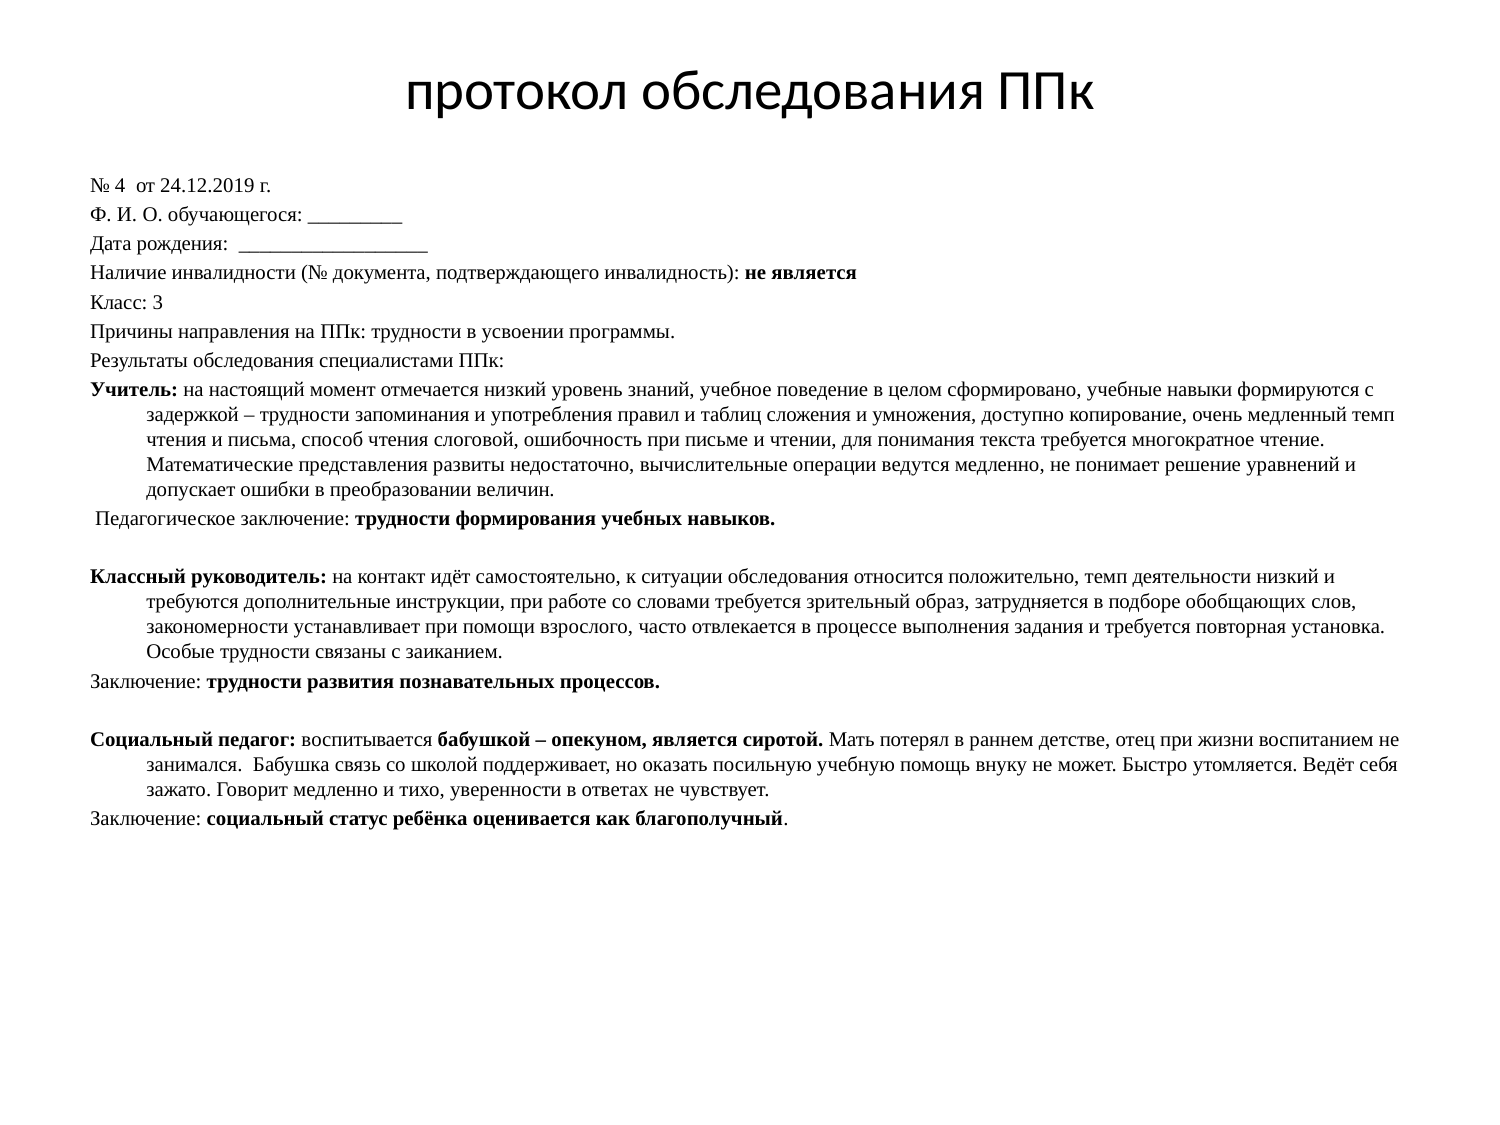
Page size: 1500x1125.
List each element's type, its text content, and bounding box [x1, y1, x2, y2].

title протокол обследования ППк [75, 45, 1425, 129]
list № 4 от 24.12.2019 г. Ф. И. О. обучающегося: _________ Дата рождения: __________________ Наличие инвалидности (№ документа, подтверждающего инвалидность): не является Класс: 3 Причины направления на ППк: трудности в усвоении программы. Результаты обследования специалистами ППк: Учитель: на настоящий момент отмечается низкий уровень знаний, учебное поведение в целом сформировано, учебные навыки формируются с задержкой – трудности запоминания и употребления правил и таблиц сложения и умножения, доступно копирование, очень медленный темп чтения и письма, способ чтения слоговой, ошибочность при письме и чтении, для понимания текста требуется многократное чтение. Математические представления развиты недостаточно, вычислительные операции ведутся медленно, не понимает решение уравнений и допускает ошибки в преобразовании величин. Педагогическое заключение: трудности формирования учебных навыков. Классный руководитель: на контакт идёт самостоятельно, к ситуации обследования относится положительно, темп деятельности низкий и требуются дополнительные инструкции, при работе со словами требуется зрительный образ, затрудняется в подборе обобщающих слов, закономерности устанавливает при помощи взрослого, часто отвлекается в процессе выполнения задания и требуется повторная установка. Особые трудности связаны с заиканием. Заключение: трудности развития познавательных процессов. Социальный педагог: воспитывается бабушкой – опекуном, является сиротой. Мать потерял в раннем детстве, отец при жизни воспитанием не занимался. Бабушка связь со школой поддерживает, но оказать посильную учебную помощь внуку не может. Быстро утомляется. Ведёт себя зажато. Говорит медленно и тихо, уверенности в ответах не чувствует. Заключение: социальный статус ребёнка оценивается как благополучный. [75, 164, 1425, 1005]
